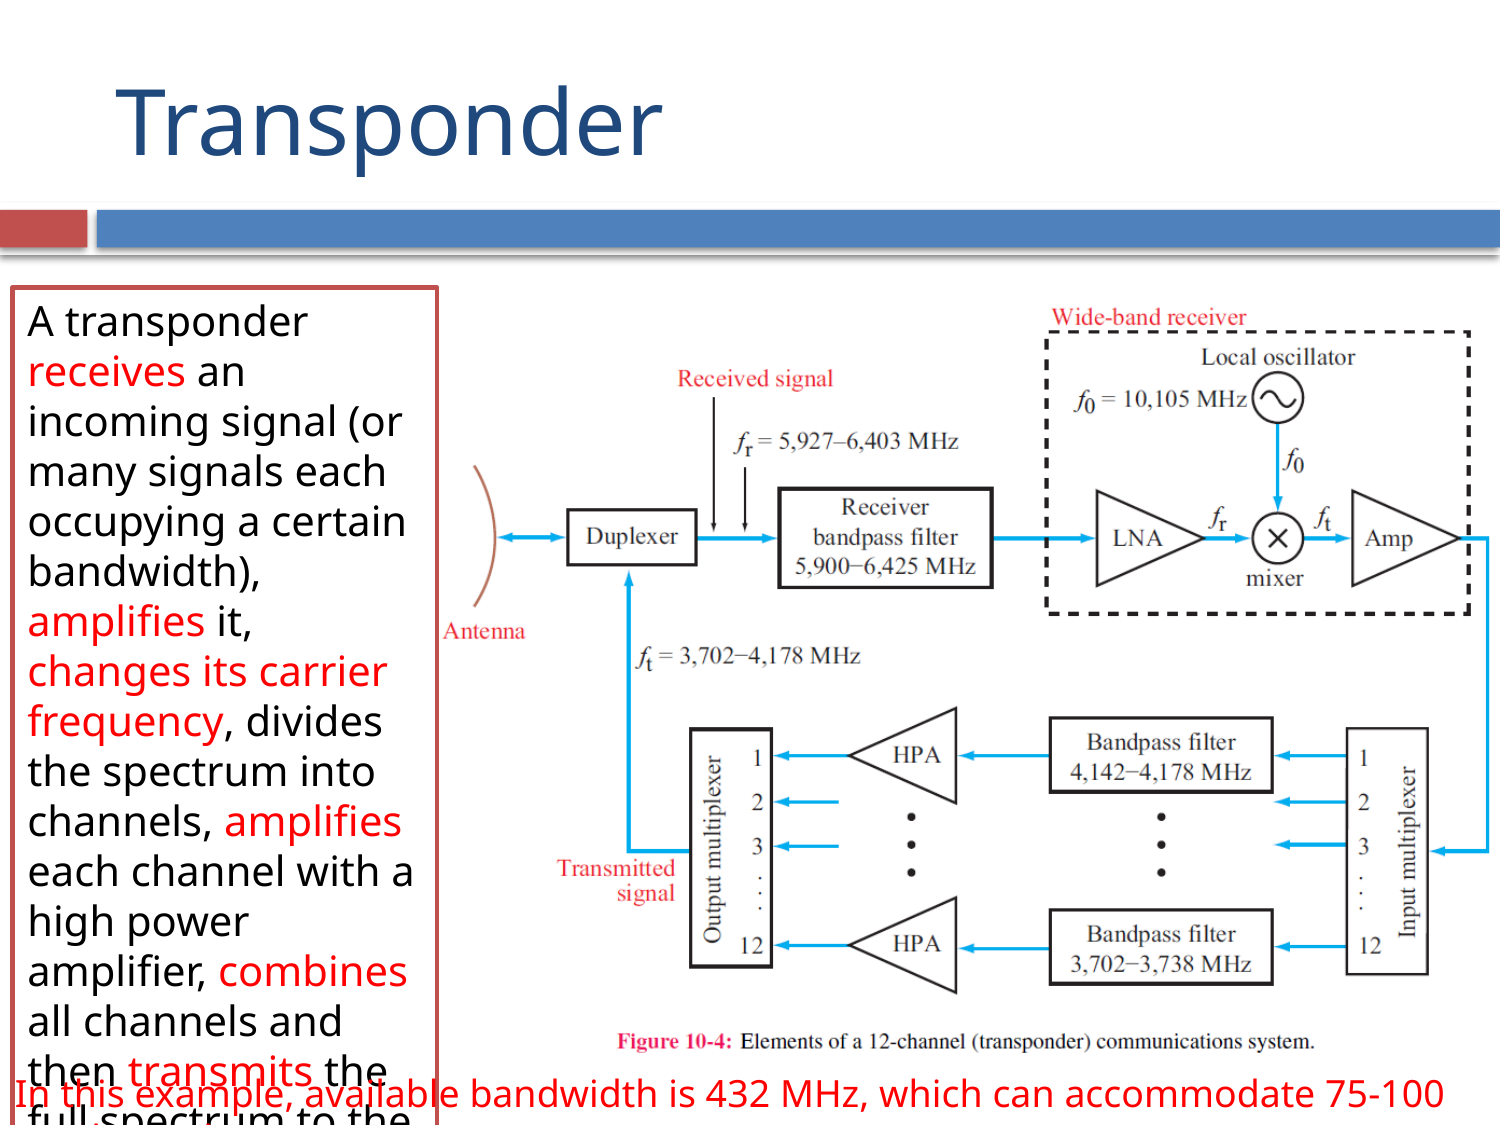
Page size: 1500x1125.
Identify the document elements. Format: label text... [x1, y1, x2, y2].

text_box A transponder receives an incoming signal (or many signals each occupying a certain bandwidth), amplifies it, changes its carrier frequency, divides the spectrum into channels, amplifies each channel with a high power amplifier, combines all channels and then transmits the full spectrum to the intended destination. [10, 285, 439, 1062]
text_box In this example, available bandwidth is 432 MHz, which can accommodate 75-100 TV Channels [0, 1062, 1475, 1125]
text_box Transponder [100, 37, 1438, 200]
picture [436, 299, 1500, 1055]
